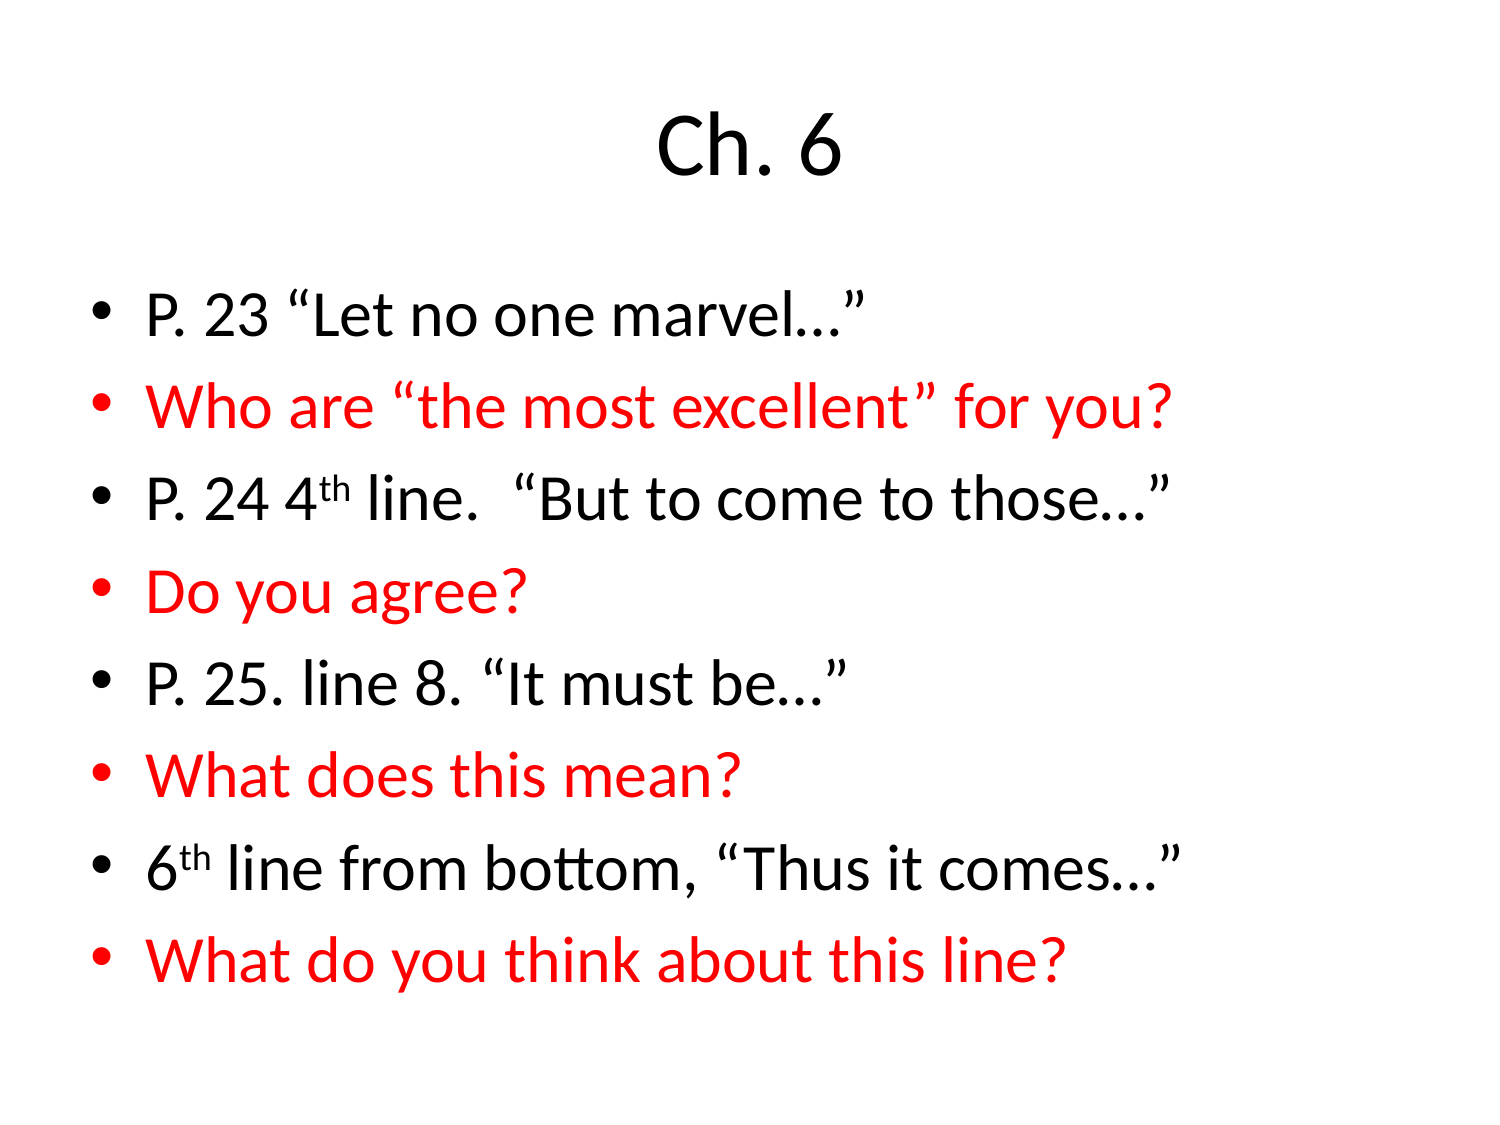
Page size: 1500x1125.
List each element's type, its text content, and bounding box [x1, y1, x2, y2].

list P. 23 “Let no one marvel…” Who are “the most excellent” for you? P. 24 4th line. “But to come to those…” Do you agree? P. 25. line 8. “It must be…” What does this mean? 6th line from bottom, “Thus it comes…” What do you think about this line? [75, 262, 1425, 1005]
title Ch. 6 [75, 45, 1425, 233]
